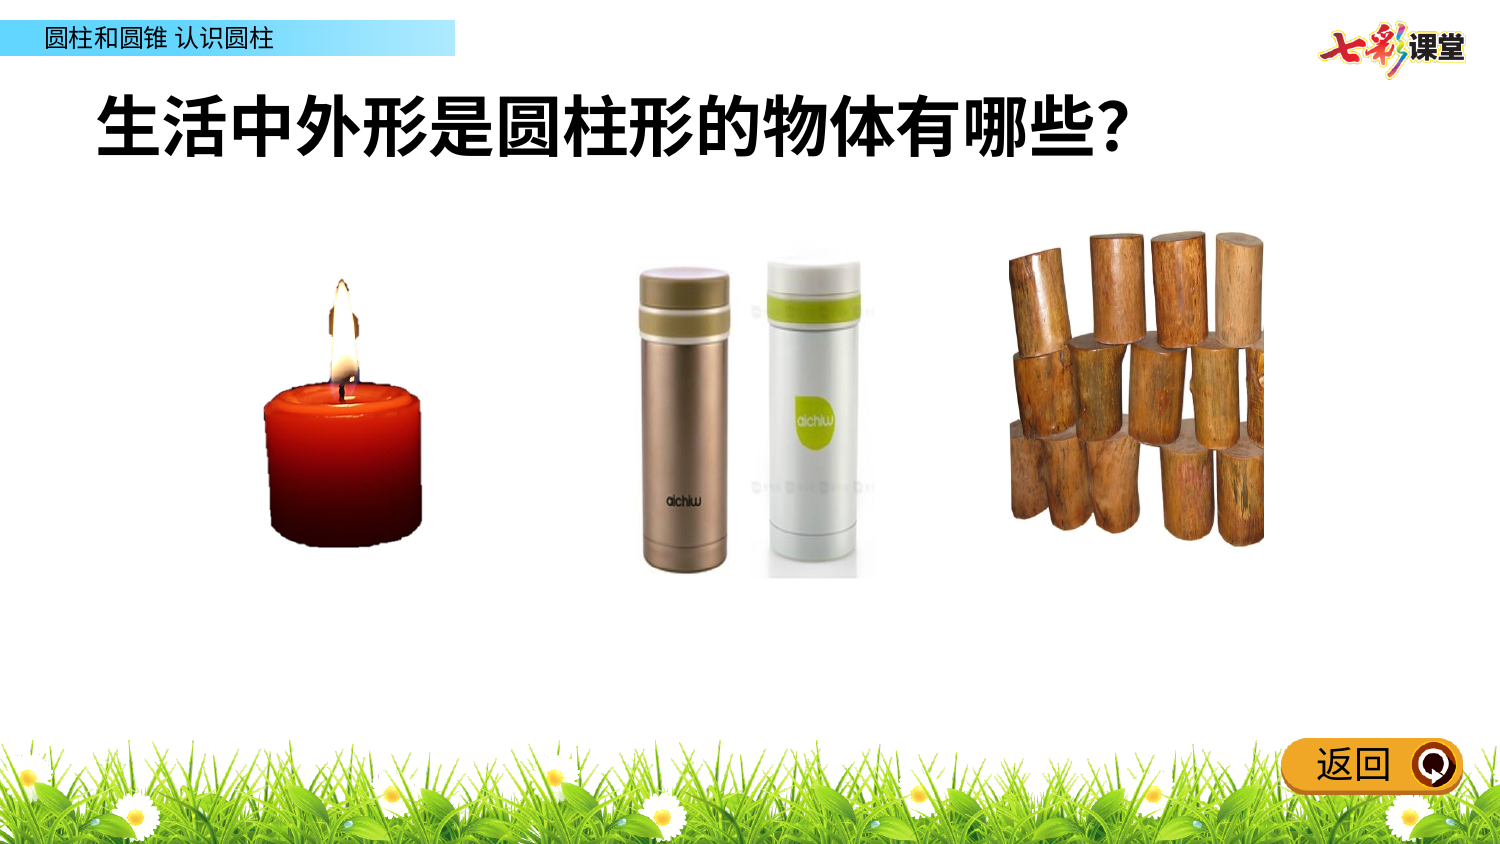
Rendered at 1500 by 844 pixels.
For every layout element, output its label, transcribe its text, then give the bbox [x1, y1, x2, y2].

picture [611, 185, 879, 581]
picture [1316, 20, 1468, 80]
picture [0, 740, 1500, 844]
picture [233, 248, 467, 581]
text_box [1281, 733, 1464, 795]
text_box 生活中外形是圆柱形的物体有哪些？ [36, 36, 1135, 172]
picture [1009, 185, 1264, 577]
